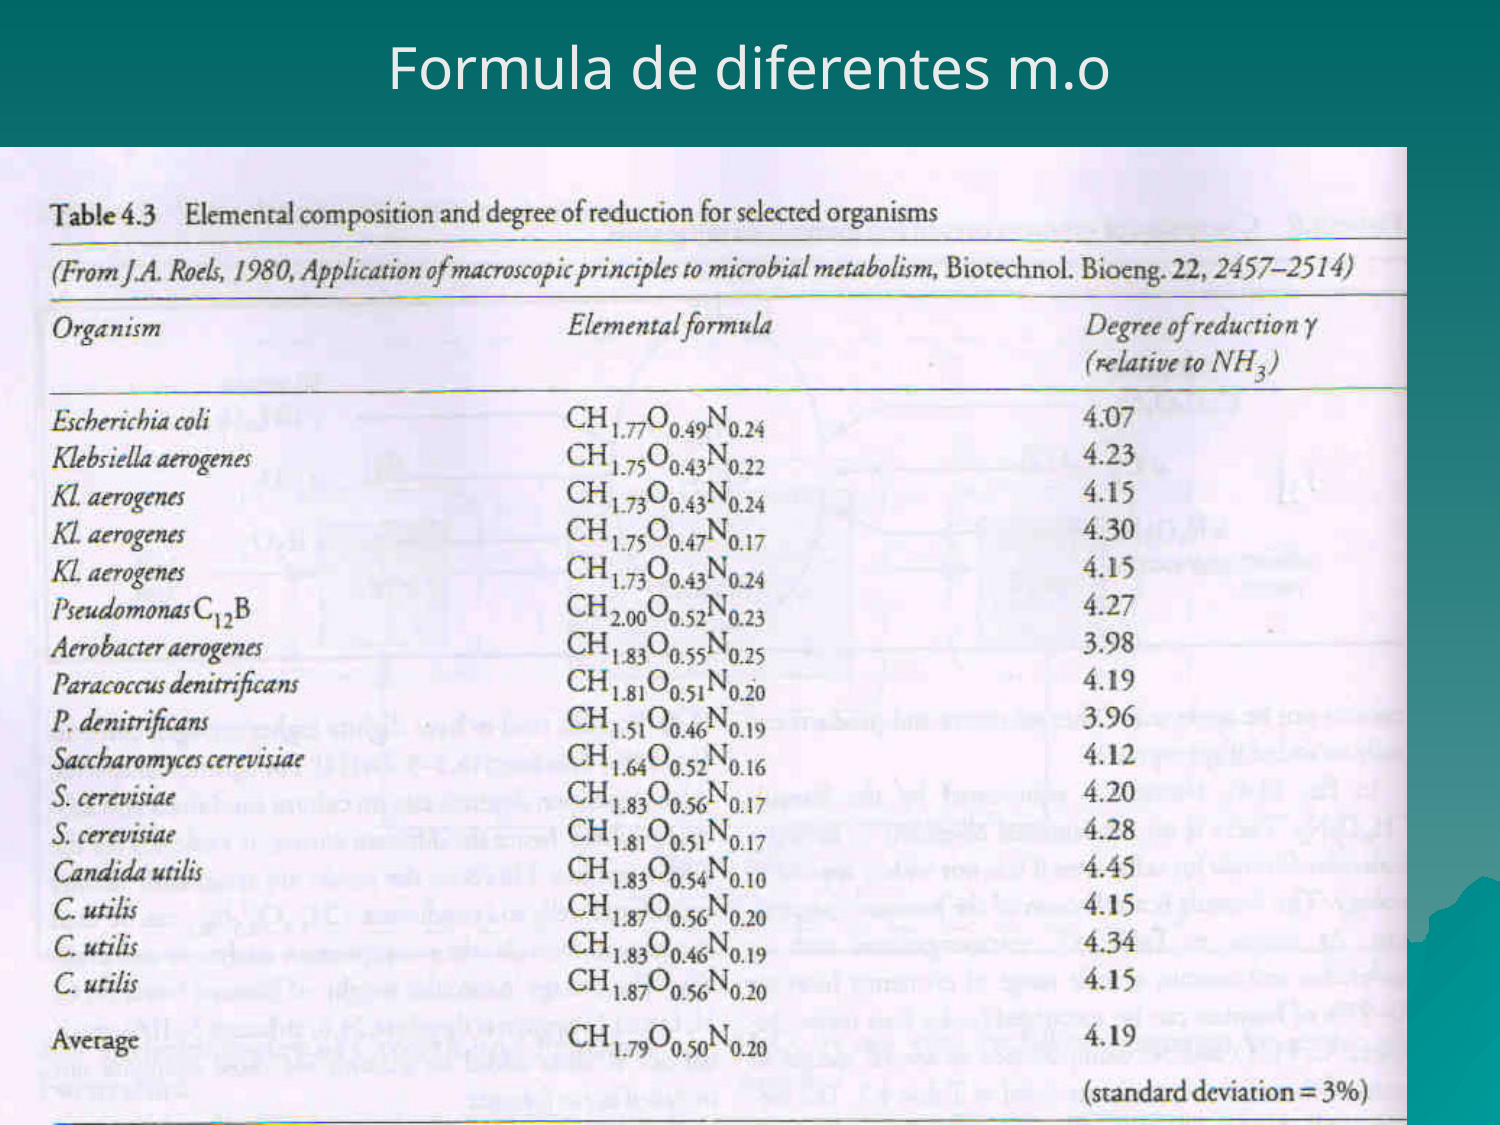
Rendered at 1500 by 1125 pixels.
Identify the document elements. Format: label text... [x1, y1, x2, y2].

picture [0, 146, 1407, 1125]
text_box Formula de diferentes m.o [0, 23, 1500, 109]
